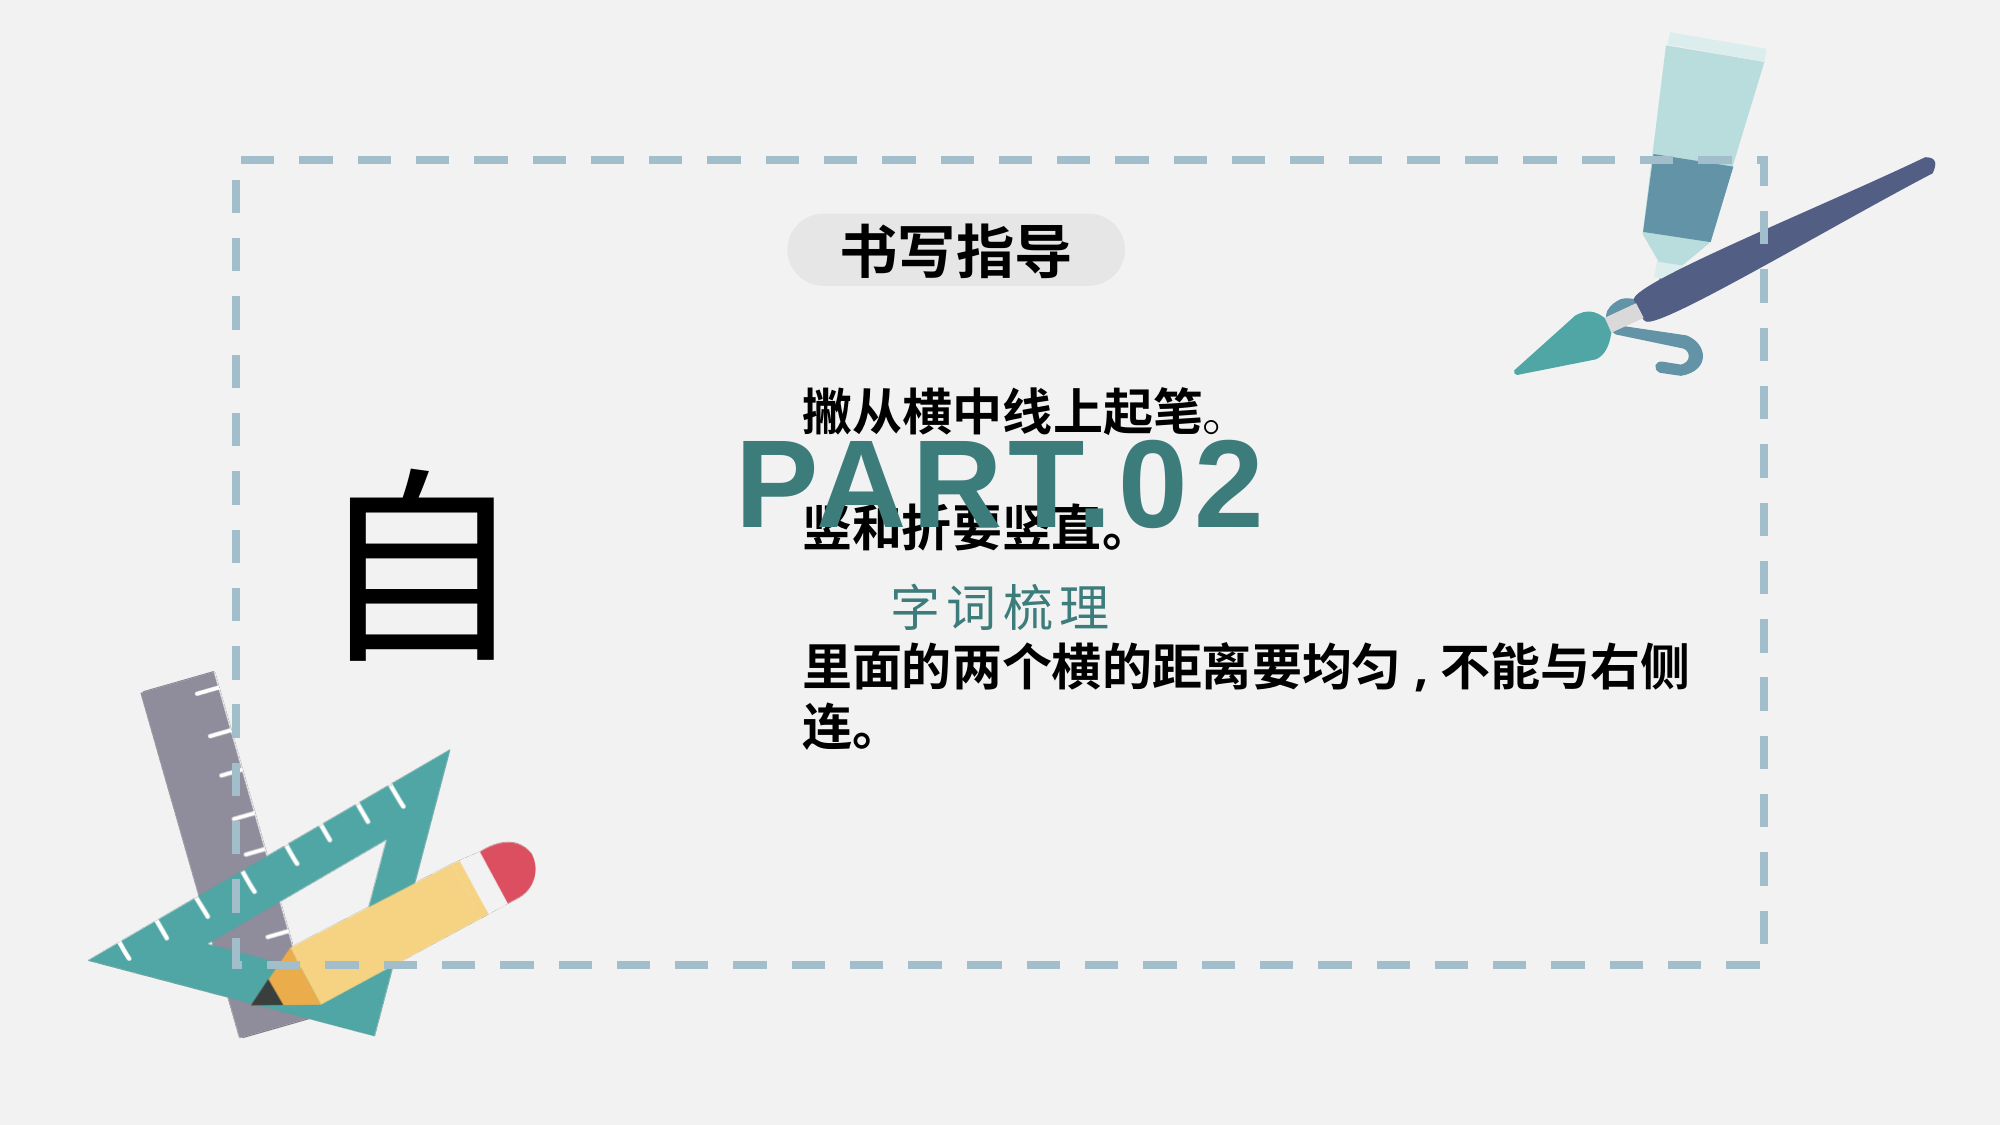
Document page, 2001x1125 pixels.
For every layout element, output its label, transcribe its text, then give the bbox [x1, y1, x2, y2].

text_box PART.02 [477, 381, 1523, 573]
text_box 字词梳理 [477, 576, 1523, 743]
text_box 里面的两个横的距离要均匀,不能与右侧连。 [787, 627, 1738, 763]
text_box 竖和折要竖直。 [1523, 489, 1778, 565]
text_box 撇从横中线上起笔。 [788, 373, 1778, 448]
text_box 自 [301, 428, 555, 694]
picture [87, 671, 536, 1039]
text_box 书写指导 [786, 212, 1127, 287]
